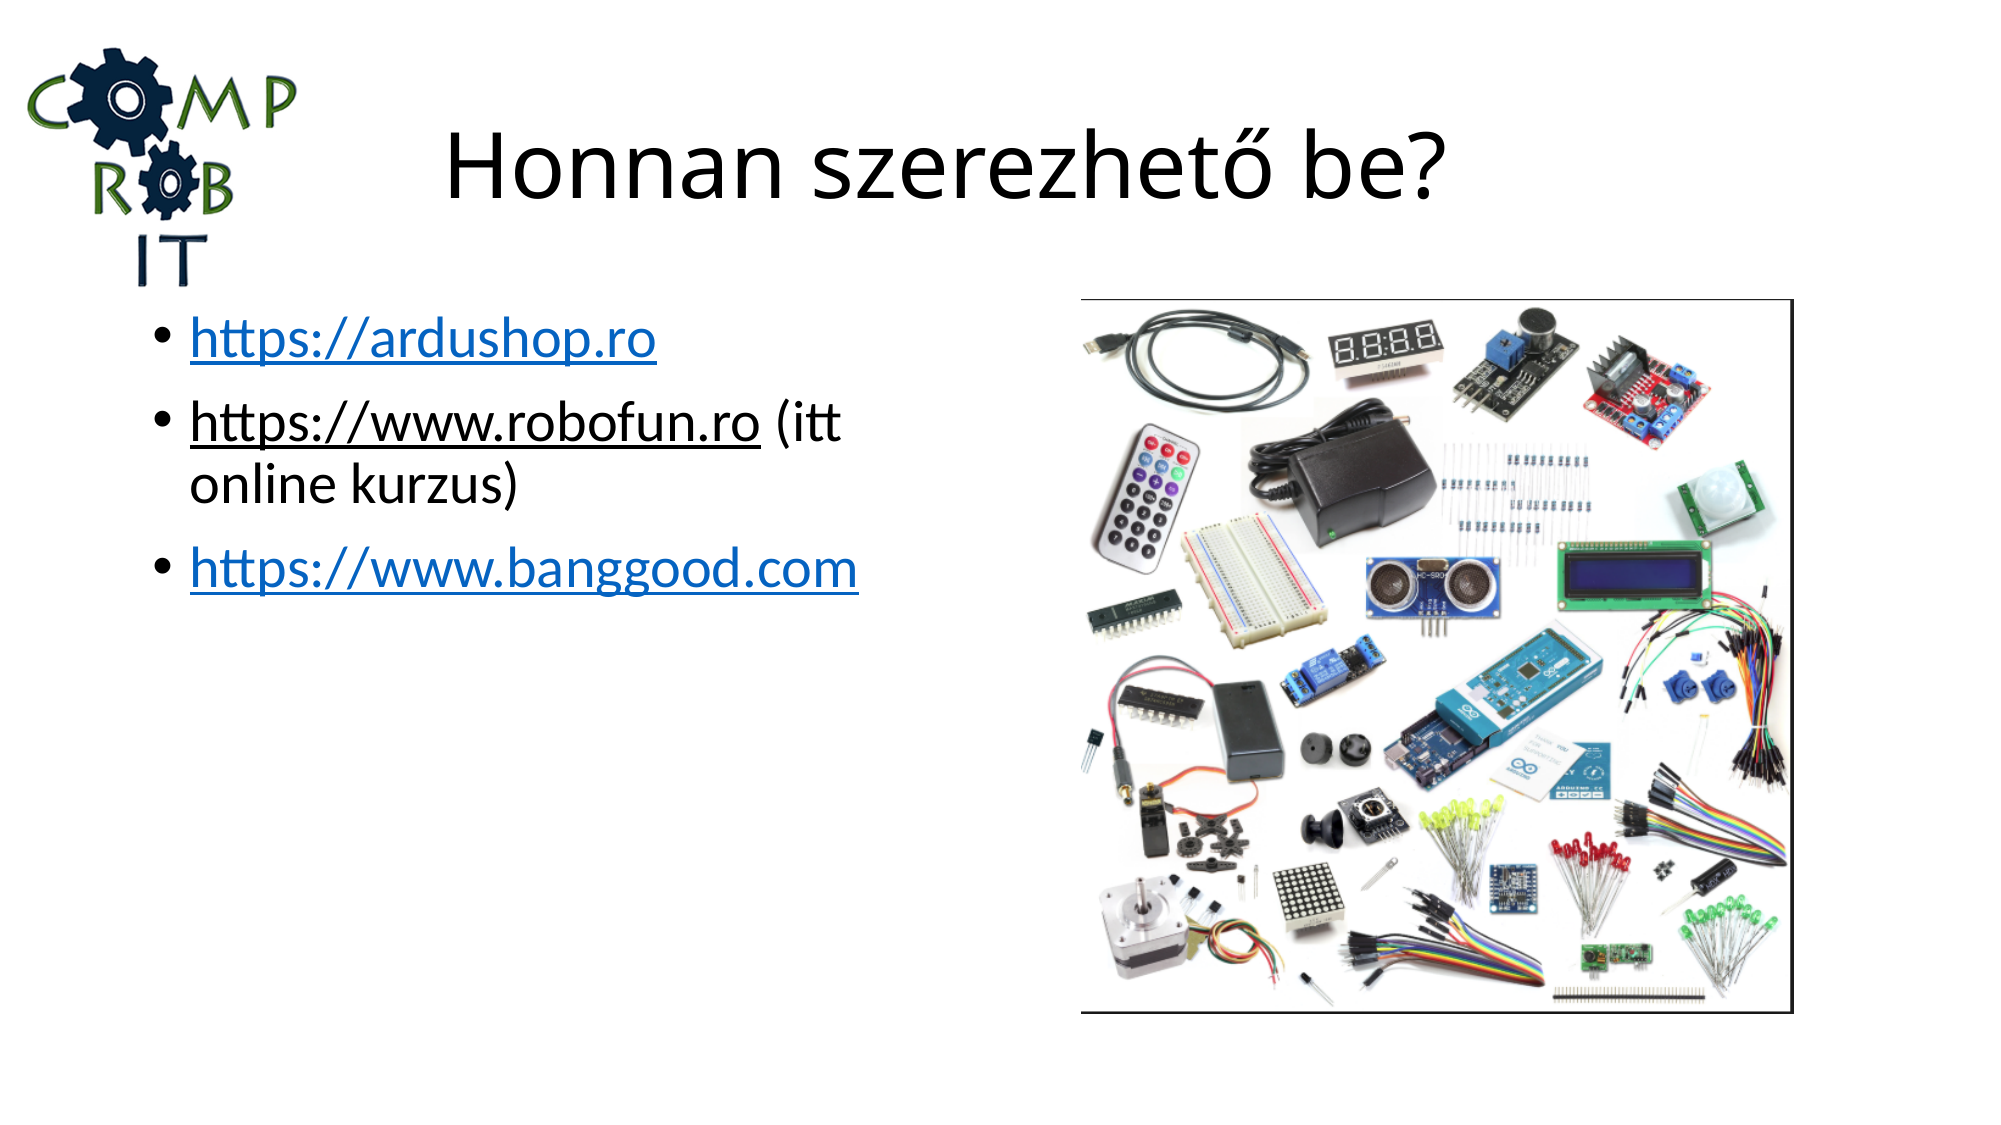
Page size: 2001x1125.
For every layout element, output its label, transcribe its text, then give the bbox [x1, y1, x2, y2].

list https://ardushop.ro https://www.robofun.ro (itt online kurzus) https://www.banggood.com [137, 299, 988, 1014]
title Honnan szerezhető be? [427, 59, 1560, 278]
picture [0, 0, 315, 315]
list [1081, 299, 1794, 1014]
